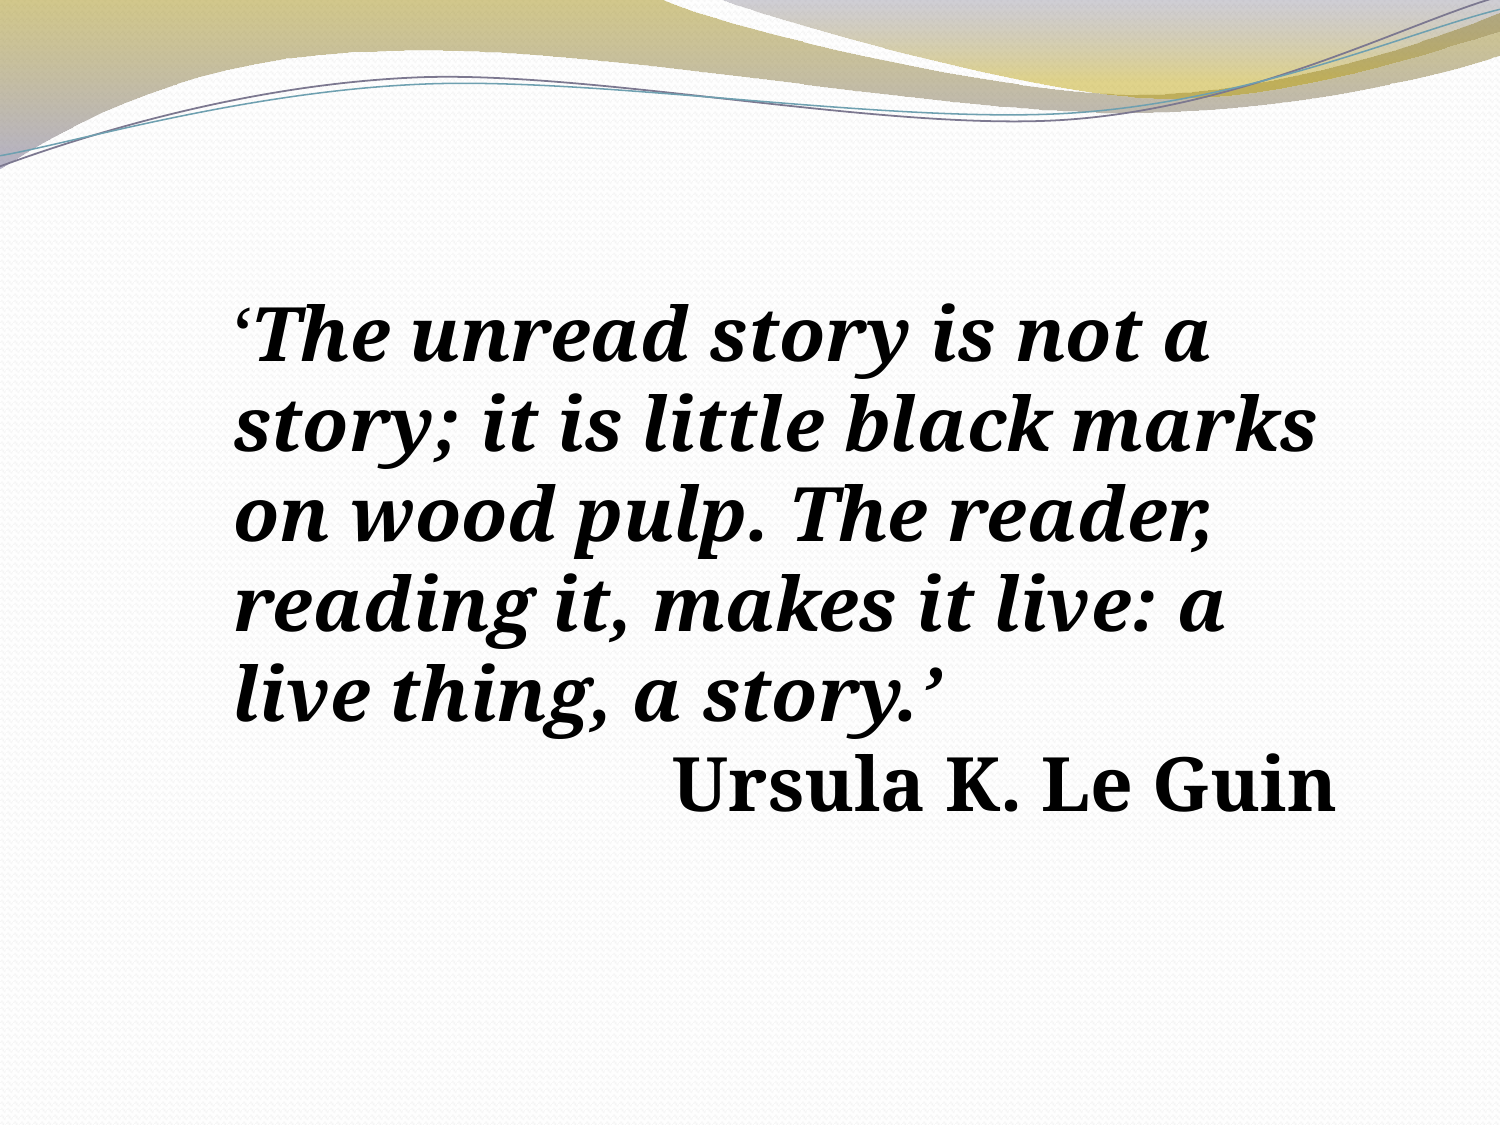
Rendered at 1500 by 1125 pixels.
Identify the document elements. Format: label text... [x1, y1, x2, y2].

text_box ‘The unread story is not a story; it is little black marks on wood pulp. The reader, reading it, makes it live: a live thing, a story.’ Ursula K. Le Guin [218, 278, 1353, 834]
